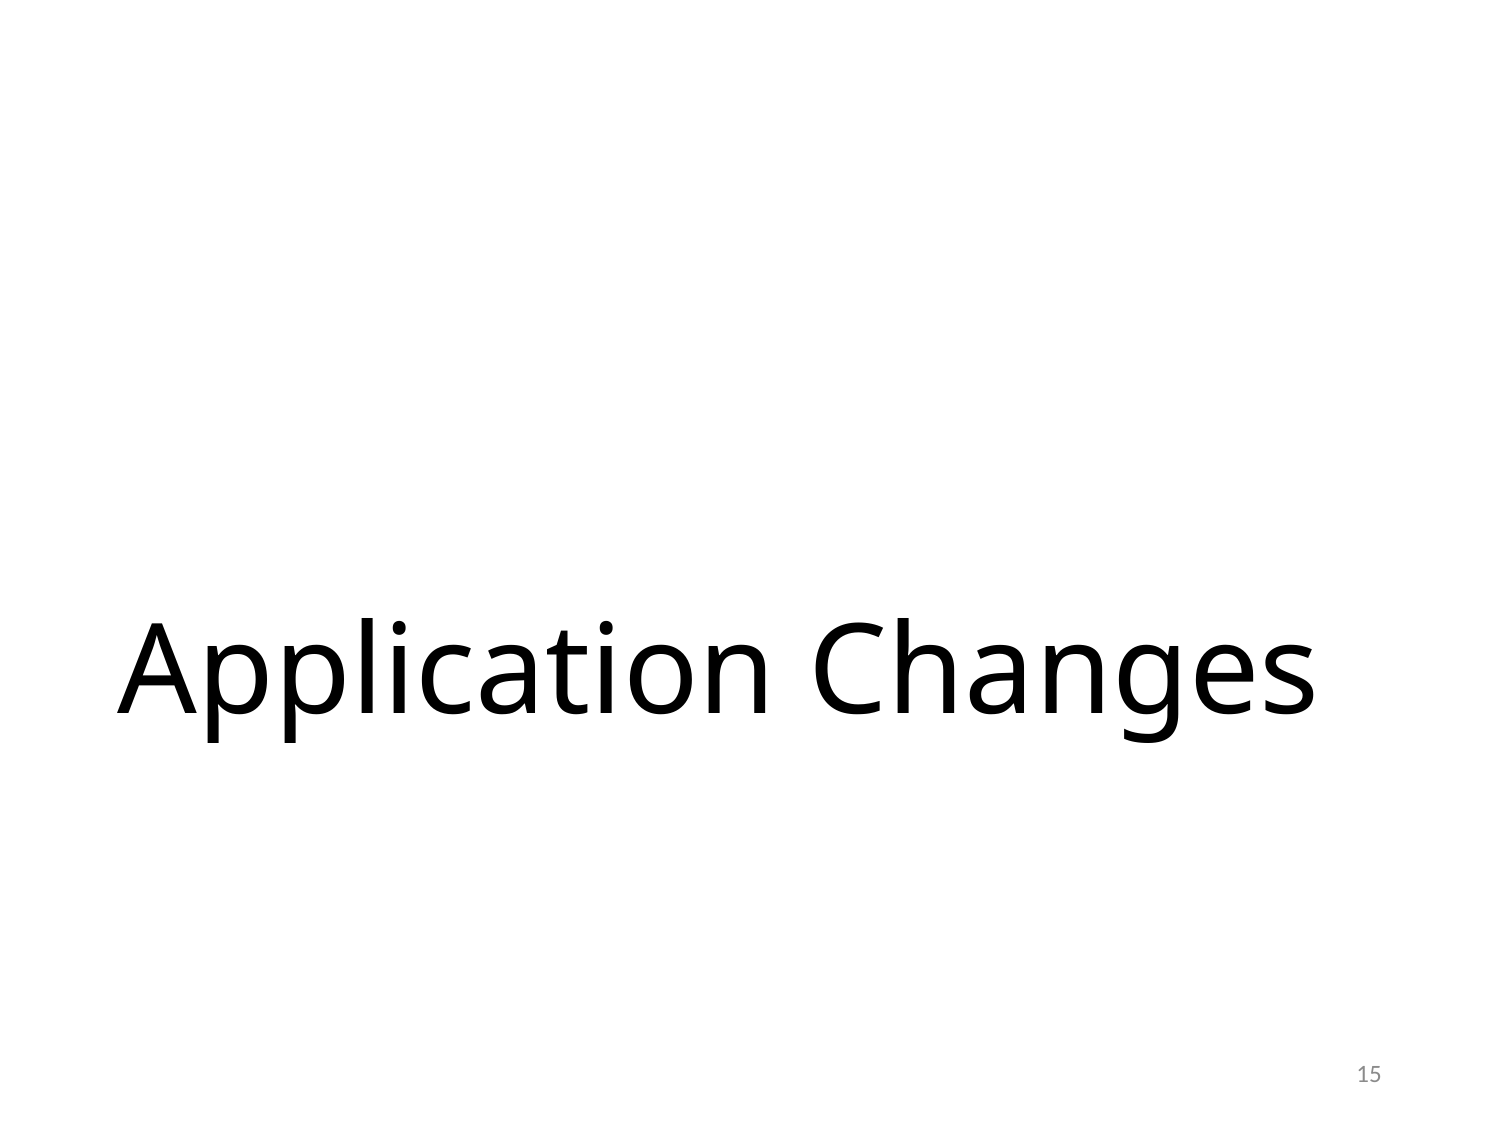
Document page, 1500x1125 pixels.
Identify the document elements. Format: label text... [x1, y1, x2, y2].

title Application Changes [102, 280, 1397, 749]
slide_number 15 [1059, 1042, 1397, 1103]
